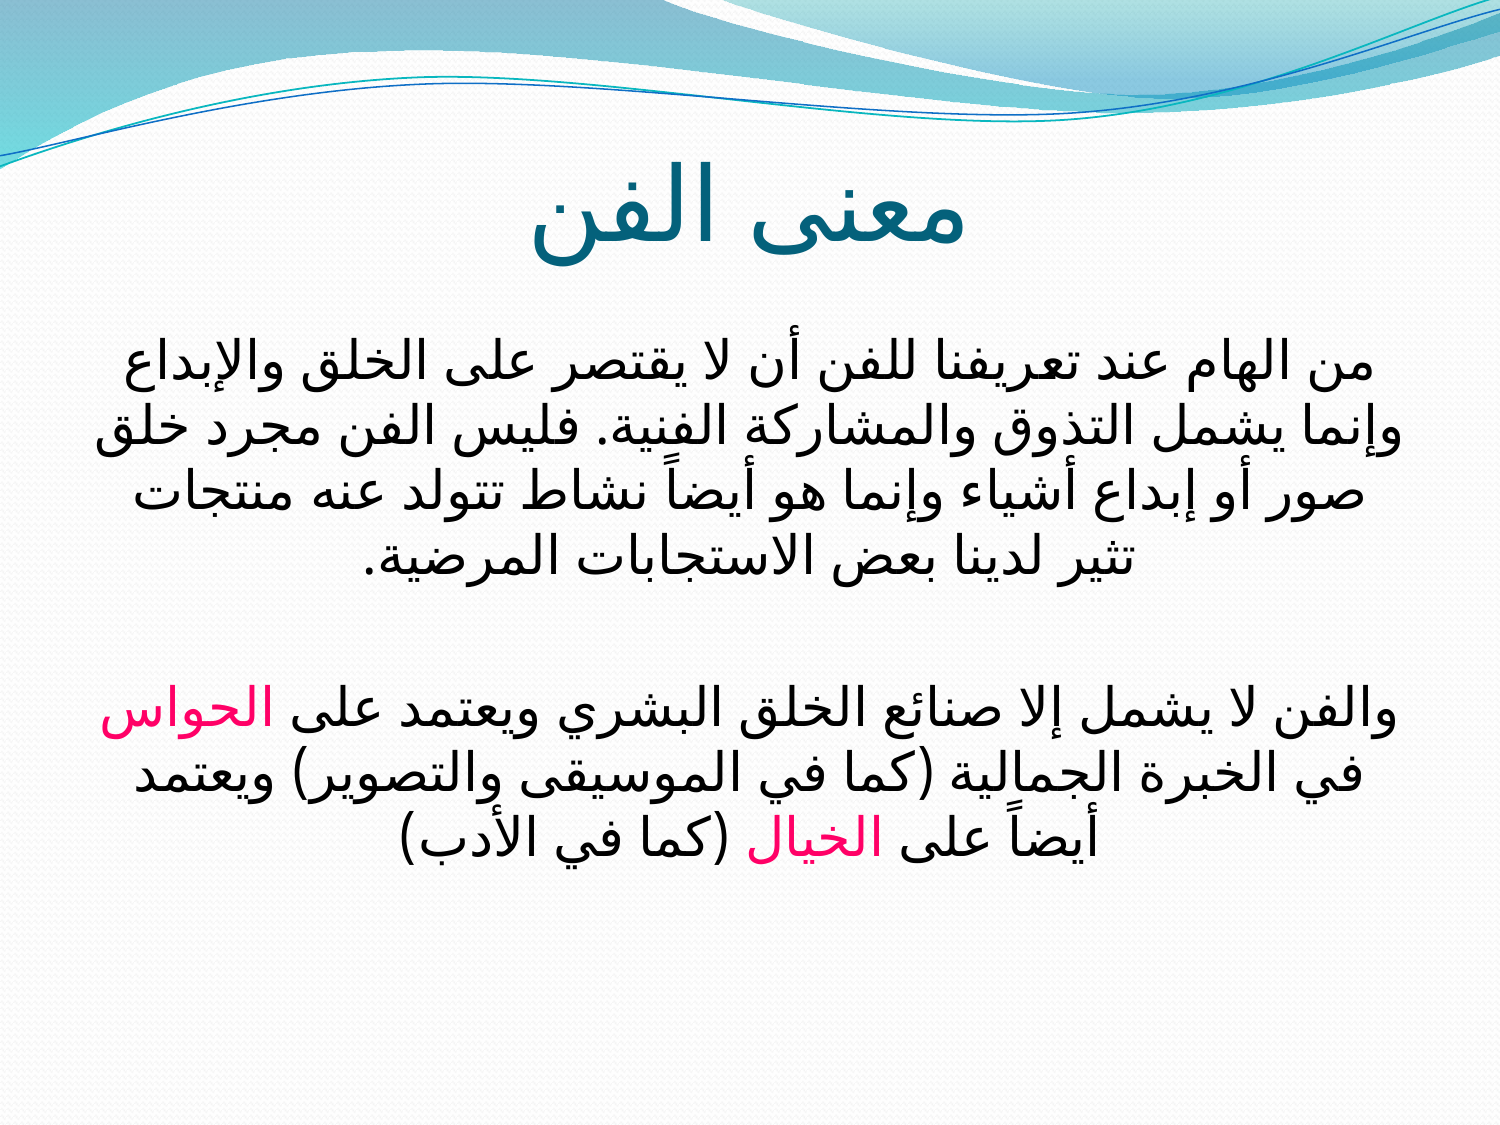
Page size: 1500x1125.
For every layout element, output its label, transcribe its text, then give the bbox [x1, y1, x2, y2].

title معنى الفن [75, 75, 1425, 263]
list من الهام عند تعريفنا للفن أن لا يقتصر على الخلق والإبداع وإنما يشمل التذوق والمشاركة الفنية. فليس الفن مجرد خلق صور أو إبداع أشياء وإنما هو أيضاً نشاط تتولد عنه منتجات تثير لدينا بعض الاستجابات المرضية. والفن لا يشمل إلا صنائع الخلق البشري ويعتمد على الحواس في الخبرة الجمالية (كما في الموسيقى والتصوير) ويعتمد أيضاً على الخيال (كما في الأدب) [75, 317, 1425, 1038]
